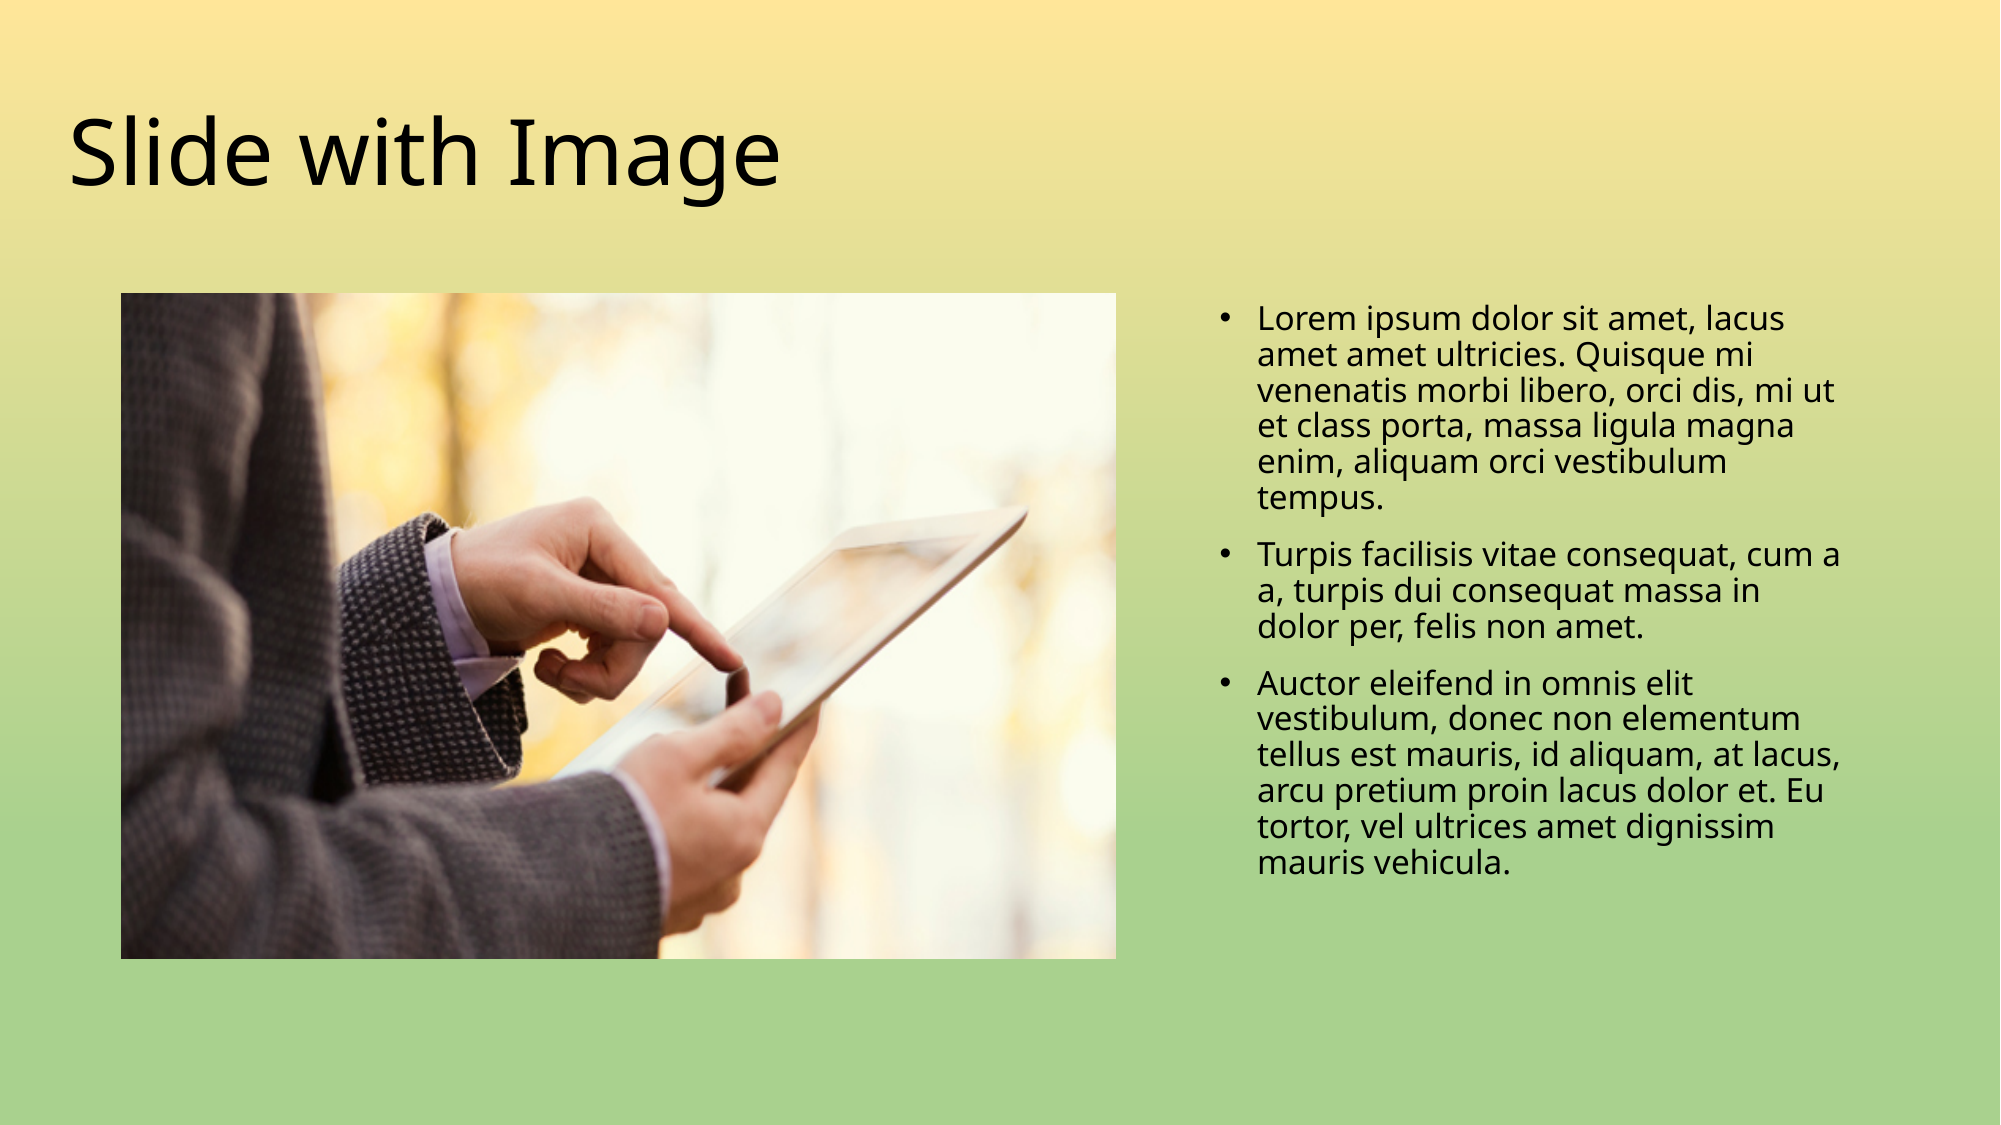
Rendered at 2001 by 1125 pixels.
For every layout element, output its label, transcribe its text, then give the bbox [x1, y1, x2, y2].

title Slide with Image [53, 76, 1752, 236]
list Lorem ipsum dolor sit amet, lacus amet amet ultricies. Quisque mi venenatis morbi libero, orci dis, mi ut et class porta, massa ligula magna enim, aliquam orci vestibulum tempus. Turpis facilisis vitae consequat, cum a a, turpis dui consequat massa in dolor per, felis non amet. Auctor eleifend in omnis elit vestibulum, donec non elementum tellus est mauris, id aliquam, at lacus, arcu pretium proin lacus dolor et. Eu tortor, vel ultrices amet dignissim mauris vehicula. [1204, 293, 1863, 974]
picture [121, 293, 1116, 959]
